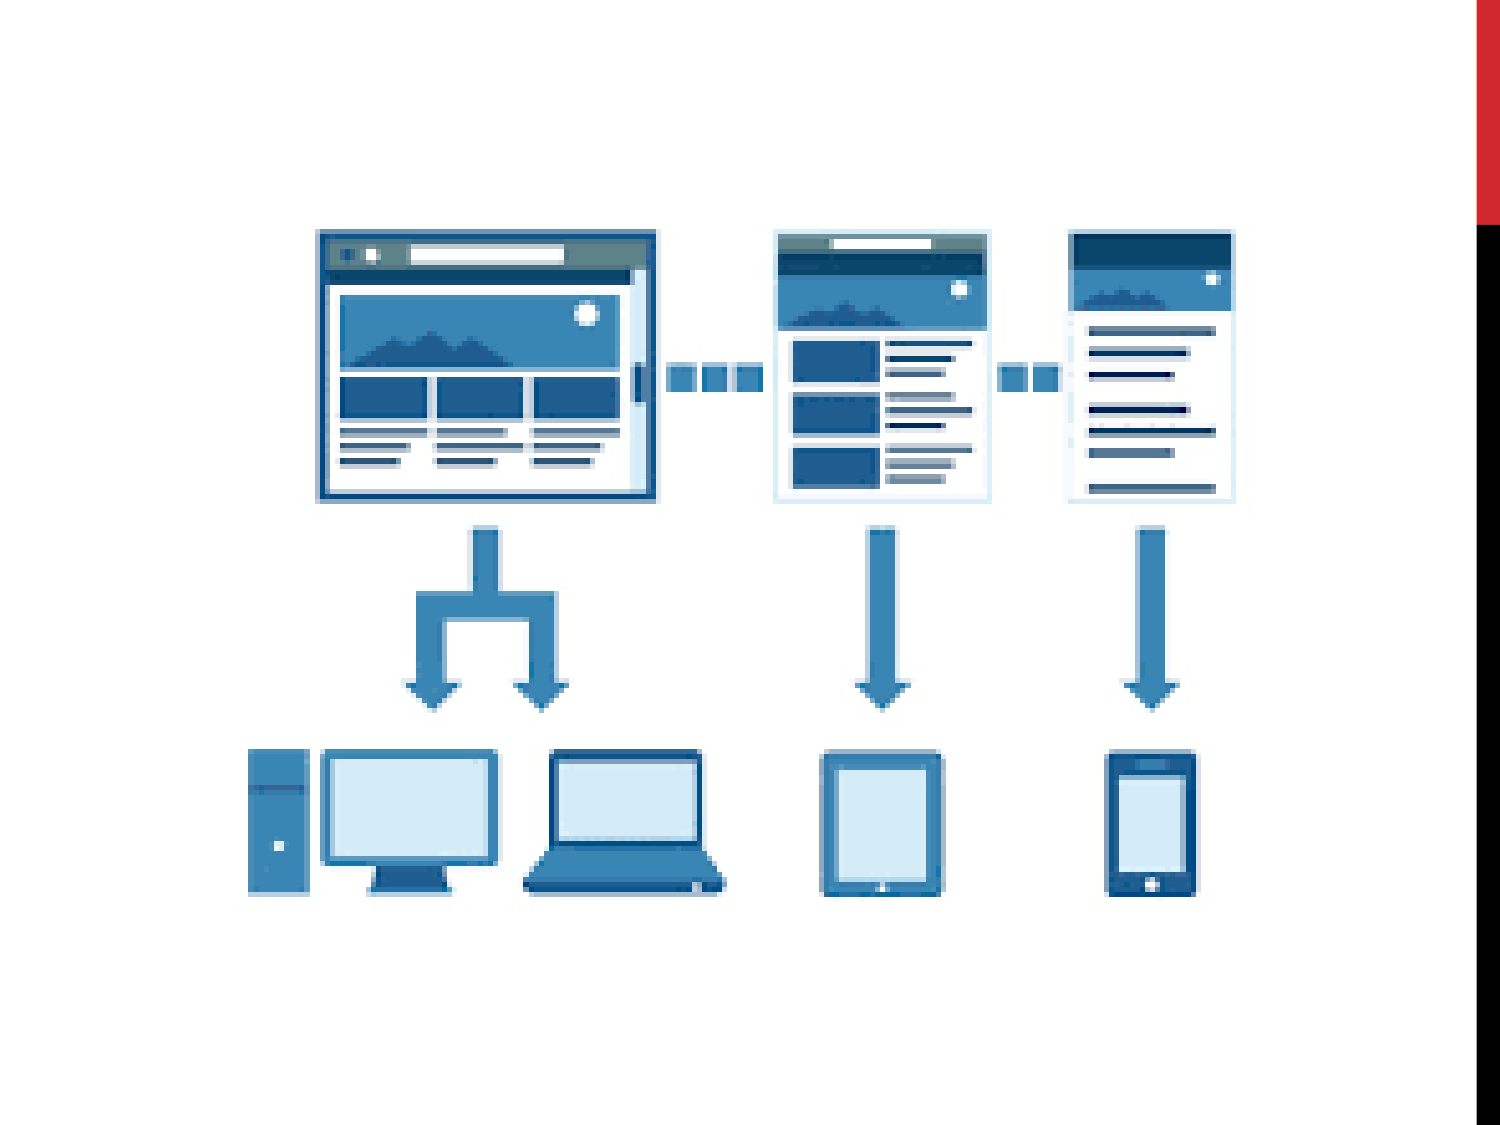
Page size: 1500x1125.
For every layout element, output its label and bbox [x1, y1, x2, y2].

picture [35, 102, 1457, 1025]
